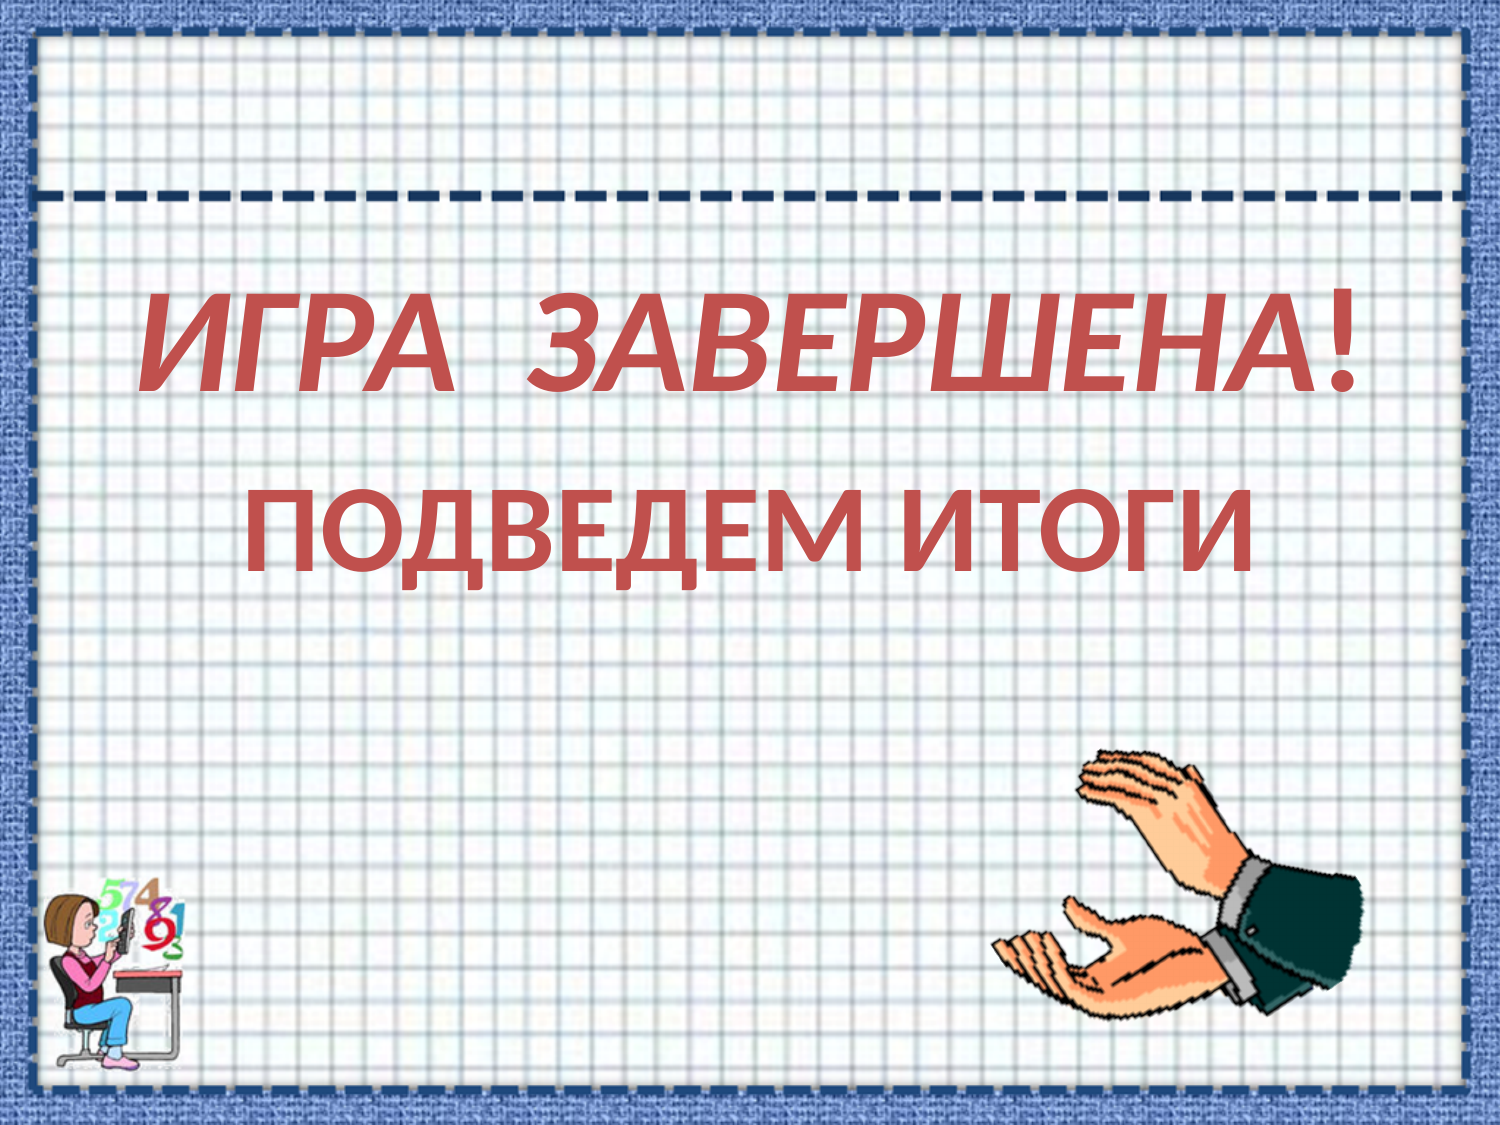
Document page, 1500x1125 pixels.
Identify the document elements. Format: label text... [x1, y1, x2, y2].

list ИГРА ЗАВЕРШЕНА! ПОДВЕДЕМ ИТОГИ [75, 234, 1425, 1005]
picture [0, 0, 1500, 1125]
